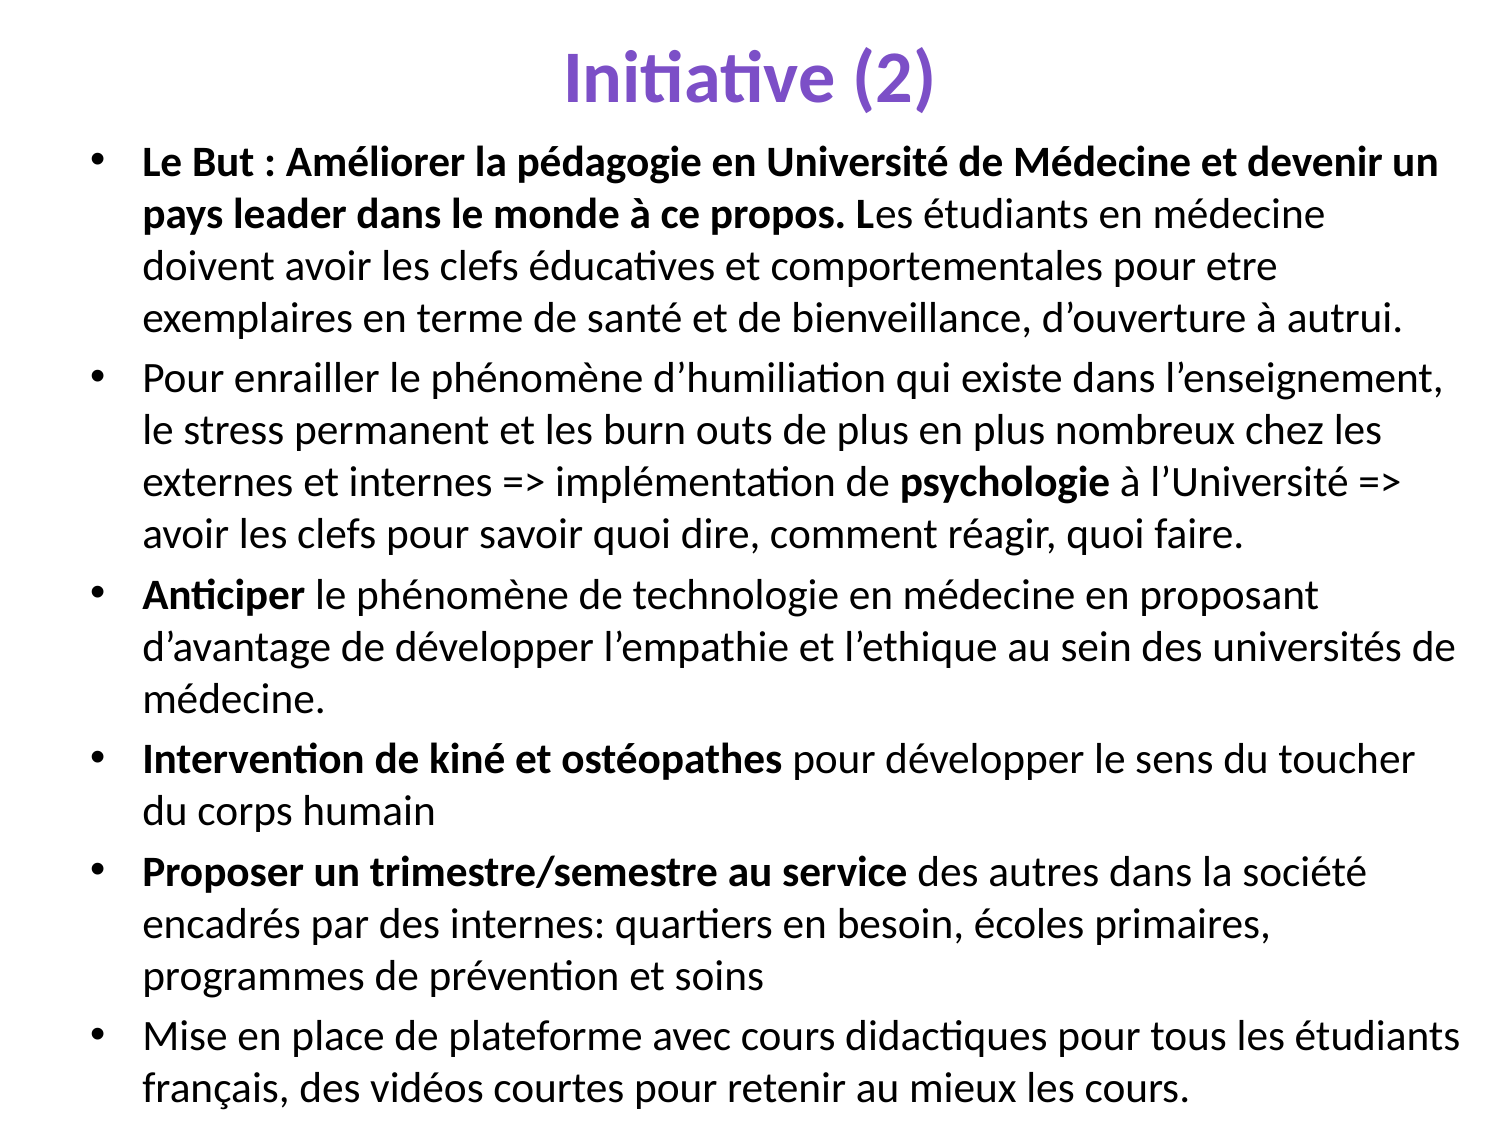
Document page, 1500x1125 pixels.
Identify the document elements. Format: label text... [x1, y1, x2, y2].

list Le But : Améliorer la pédagogie en Université de Médecine et devenir un pays leader dans le monde à ce propos. Les étudiants en médecine doivent avoir les clefs éducatives et comportementales pour etre exemplaires en terme de santé et de bienveillance, d’ouverture à autrui. Pour enrailler le phénomène d’humiliation qui existe dans l’enseignement, le stress permanent et les burn outs de plus en plus nombreux chez les externes et internes => implémentation de psychologie à l’Université => avoir les clefs pour savoir quoi dire, comment réagir, quoi faire. Anticiper le phénomène de technologie en médecine en proposant d’avantage de développer l’empathie et l’ethique au sein des universités de médecine. Intervention de kiné et ostéopathes pour développer le sens du toucher du corps humain Proposer un trimestre/semestre au service des autres dans la société encadrés par des internes: quartiers en besoin, écoles primaires, programmes de prévention et soins Mise en place de plateforme avec cours didactiques pour tous les étudiants français, des vidéos courtes pour retenir au mieux les cours. [75, 125, 1477, 1125]
title Initiative (2) [75, 20, 1425, 125]
